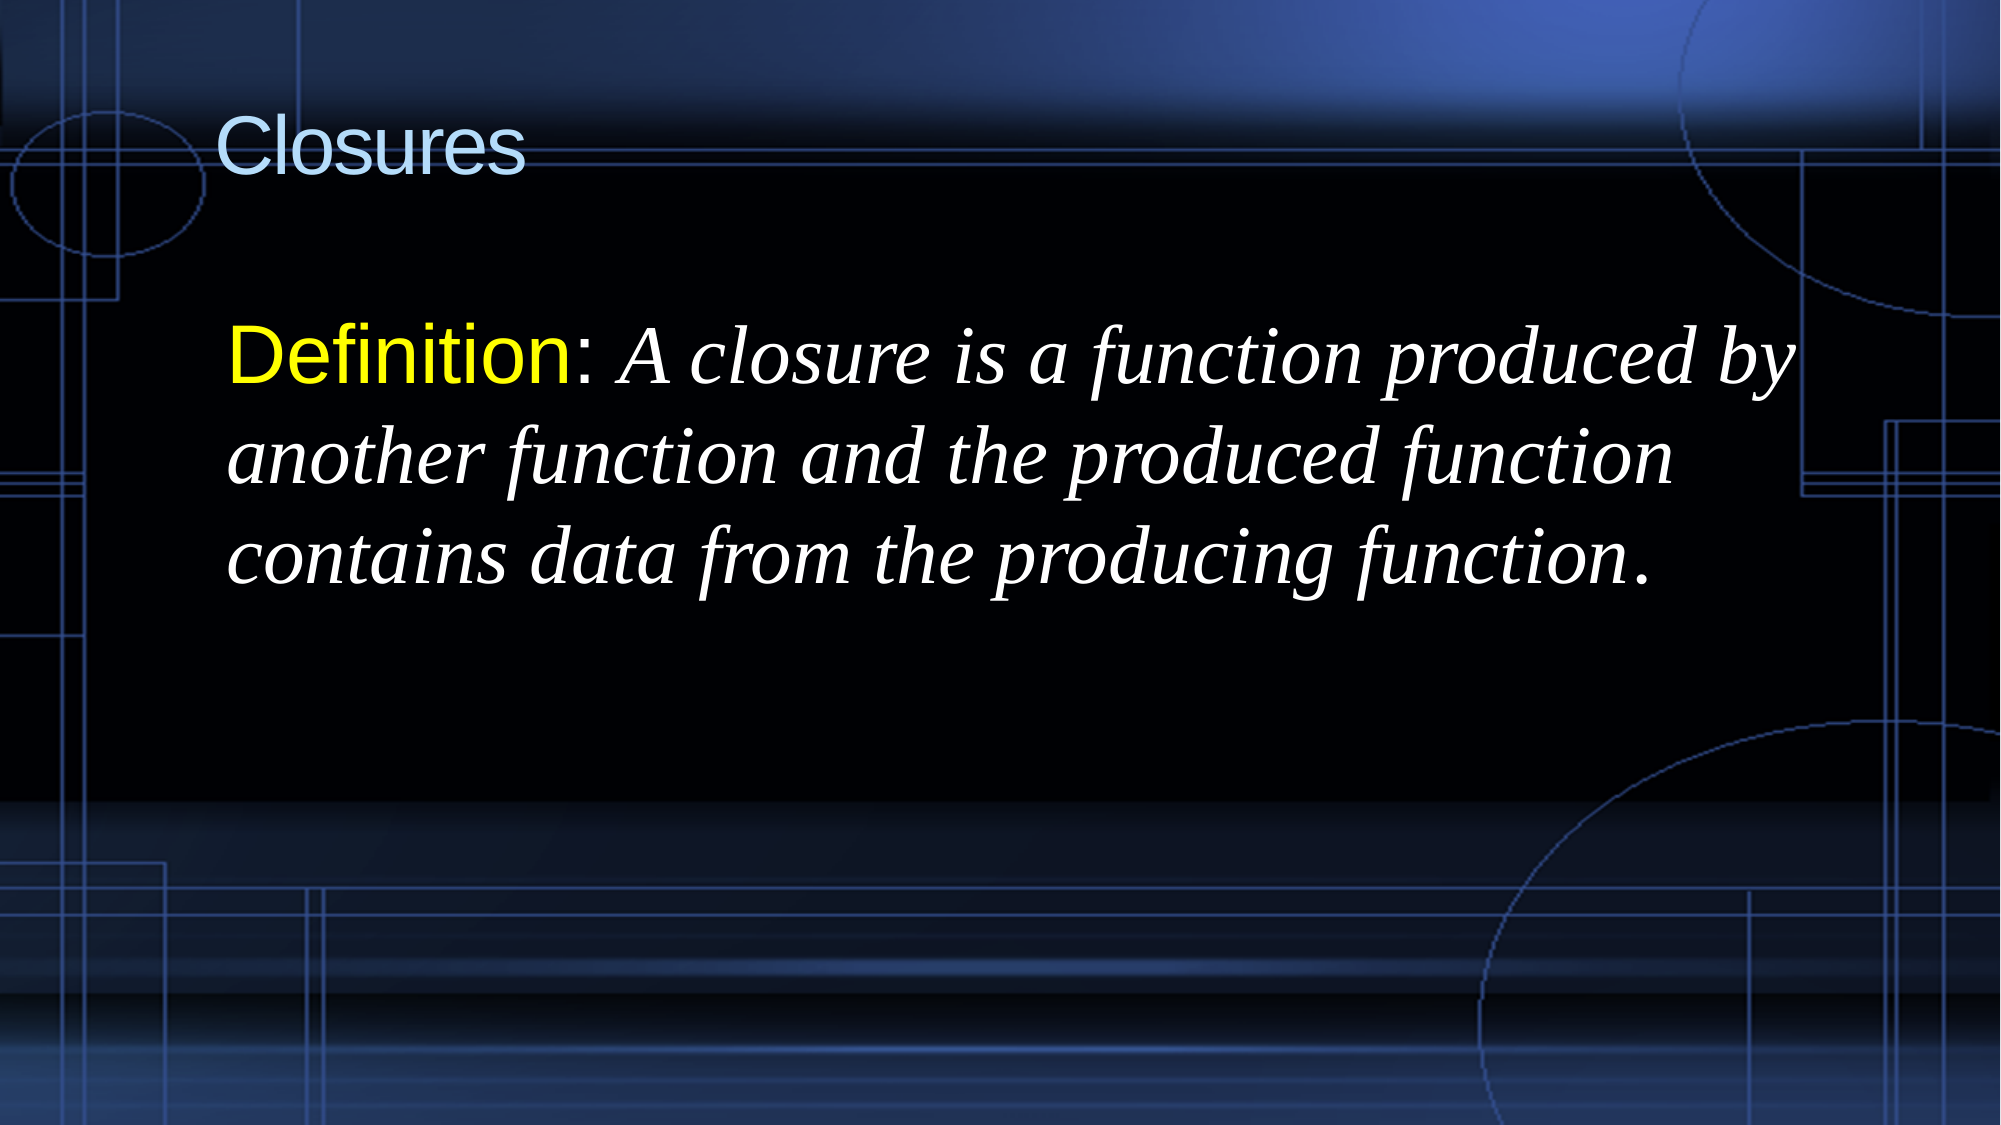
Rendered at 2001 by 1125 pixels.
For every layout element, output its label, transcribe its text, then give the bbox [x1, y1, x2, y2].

title Closures [200, 83, 1900, 234]
list Definition: A closure is a function produced by another function and the produced function contains data from the producing function. [200, 292, 1900, 829]
picture [0, 0, 2001, 1125]
